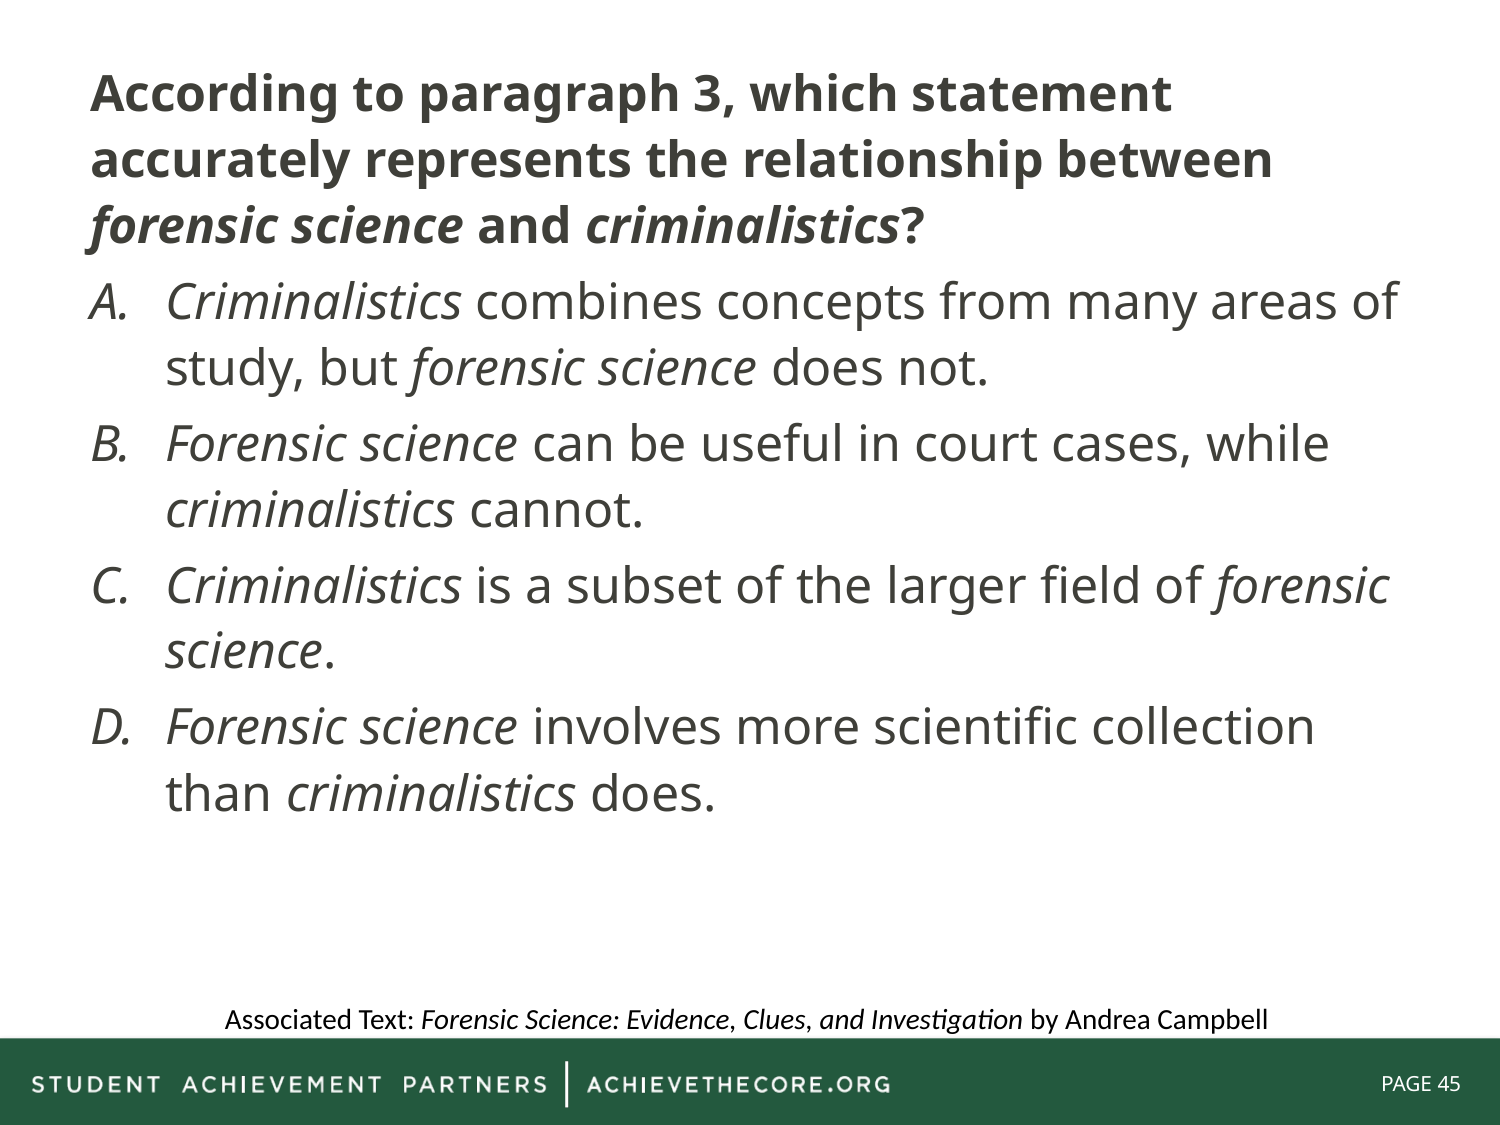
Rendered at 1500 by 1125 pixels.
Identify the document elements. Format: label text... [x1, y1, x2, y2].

text_box Associated Text: Forensic Science: Evidence, Clues, and Investigation by Andrea Campbell [52, 993, 1442, 1043]
list According to paragraph 3, which statement accurately represents the relationship between forensic science and criminalistics? Criminalistics combines concepts from many areas of study, but forensic science does not. Forensic science can be useful in court cases, while criminalistics cannot. Criminalistics is a subset of the larger field of forensic science. Forensic science involves more scientific collection than criminalistics does. [75, 47, 1425, 893]
